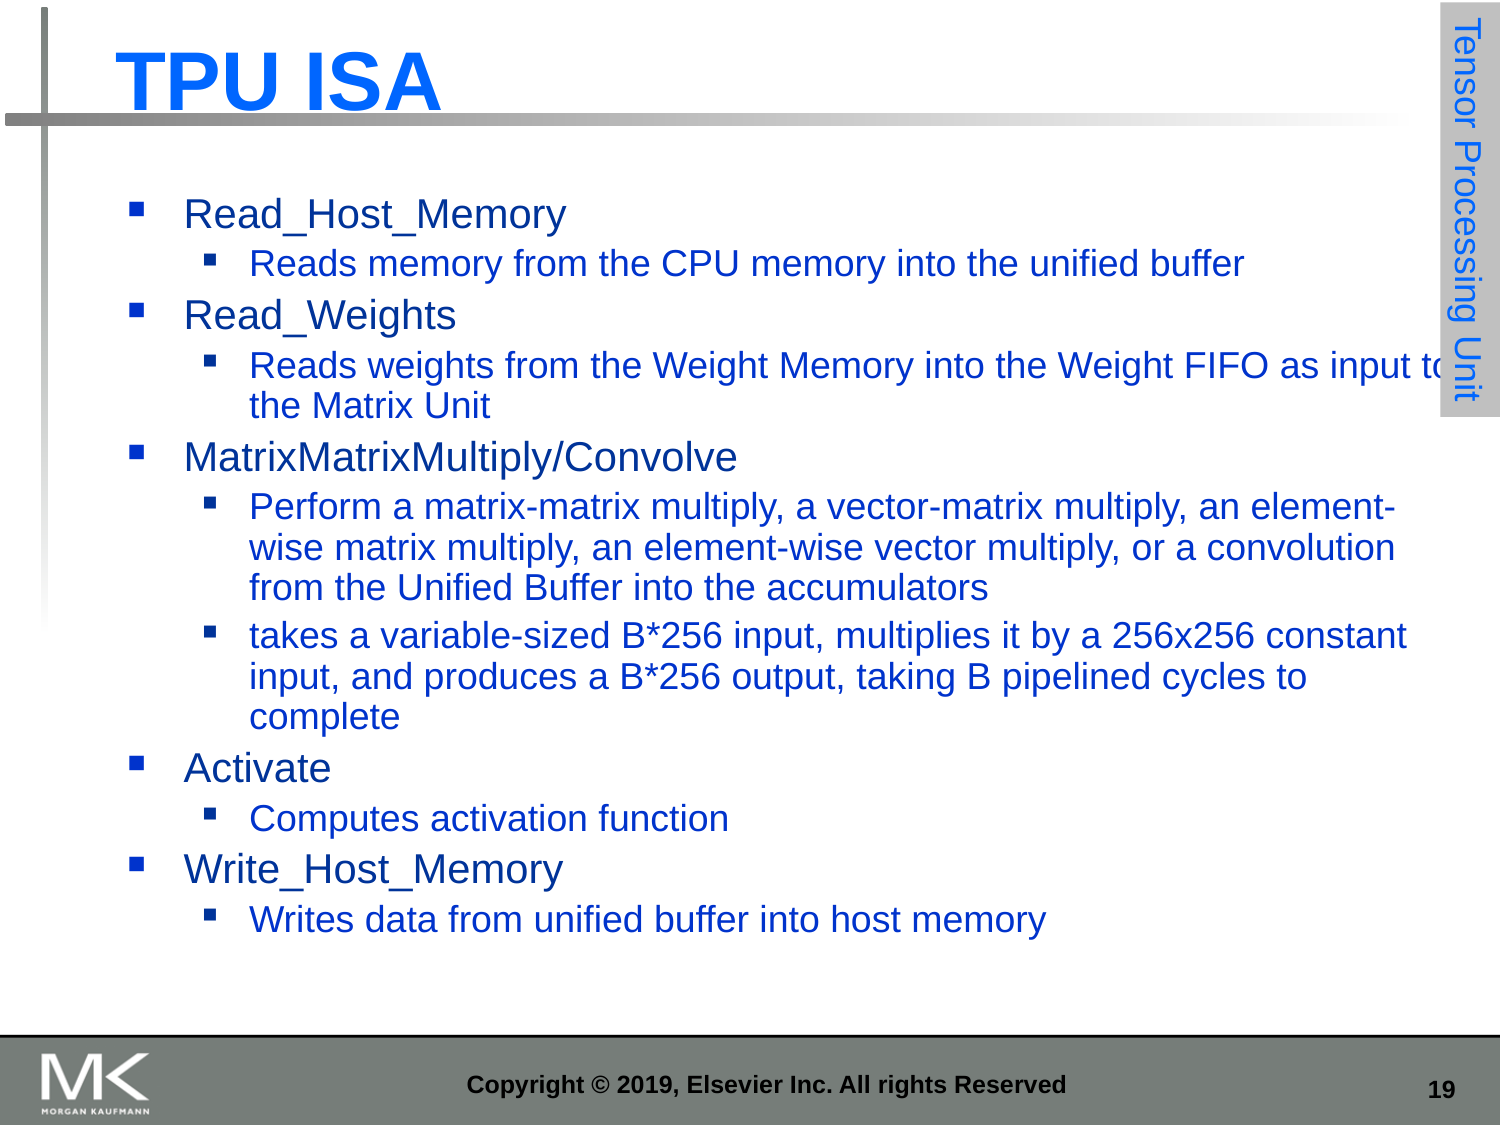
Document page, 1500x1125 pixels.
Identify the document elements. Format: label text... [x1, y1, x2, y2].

footer Copyright © 2019, Elsevier Inc. All rights Reserved [170, 1046, 1365, 1106]
title TPU ISA [100, 17, 1440, 135]
picture [29, 1046, 160, 1123]
list Read_Host_Memory Reads memory from the CPU memory into the unified buffer Read_Weights Reads weights from the Weight Memory into the Weight FIFO as input to the Matrix Unit MatrixMatrixMultiply/Convolve Perform a matrix-matrix multiply, a vector-matrix multiply, an element-wise matrix multiply, an element-wise vector multiply, or a convolution from the Unified Buffer into the accumulators takes a variable-sized B*256 input, multiplies it by a 256x256 constant input, and produces a B*256 output, taking B pipelined cycles to complete Activate Computes activation function Write_Host_Memory Writes data from unified buffer into host memory [111, 184, 1470, 1024]
text_box Tensor Processing Unit [1440, 2, 1500, 417]
